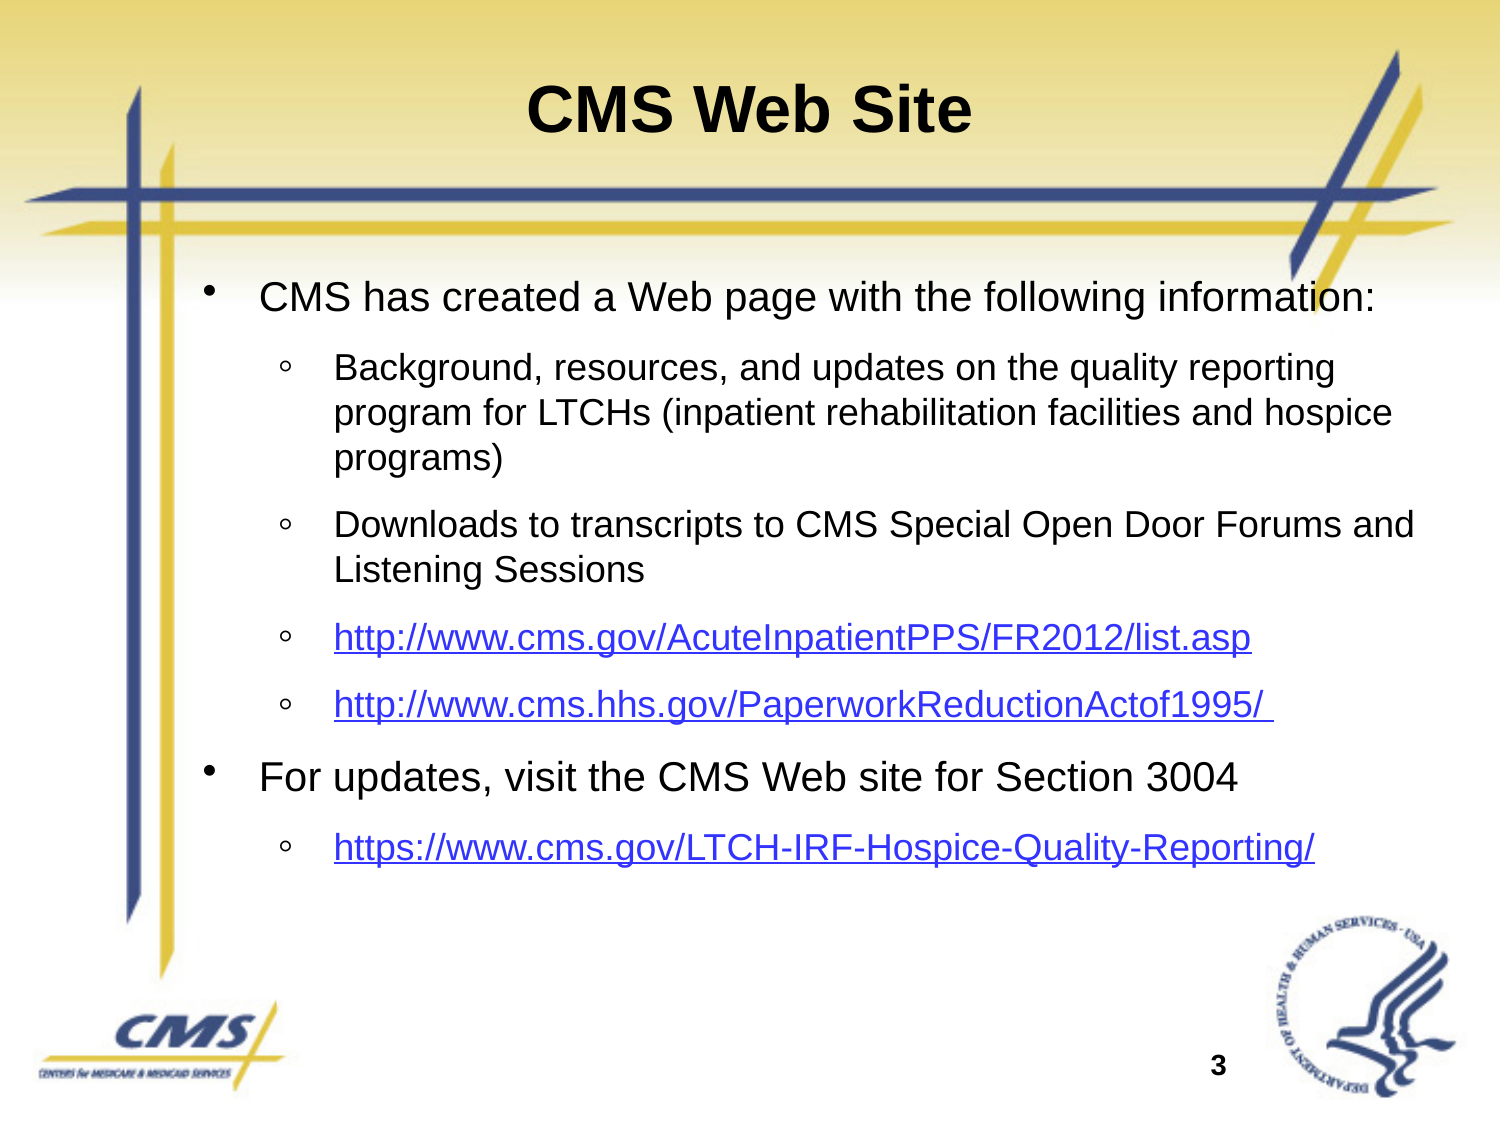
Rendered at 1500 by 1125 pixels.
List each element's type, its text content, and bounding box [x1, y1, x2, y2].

title CMS Web Site [112, 12, 1388, 201]
picture [0, 0, 1500, 1125]
list CMS has created a Web page with the following information: Background, resources, and updates on the quality reporting program for LTCHs (inpatient rehabilitation facilities and hospice programs) Downloads to transcripts to CMS Special Open Door Forums and Listening Sessions http://www.cms.gov/AcuteInpatientPPS/FR2012/list.asp http://www.cms.hhs.gov/PaperworkReductionActof1995/ For updates, visit the CMS Web site for Section 3004 https://www.cms.gov/LTCH-IRF-Hospice-Quality-Reporting/ [187, 262, 1451, 988]
